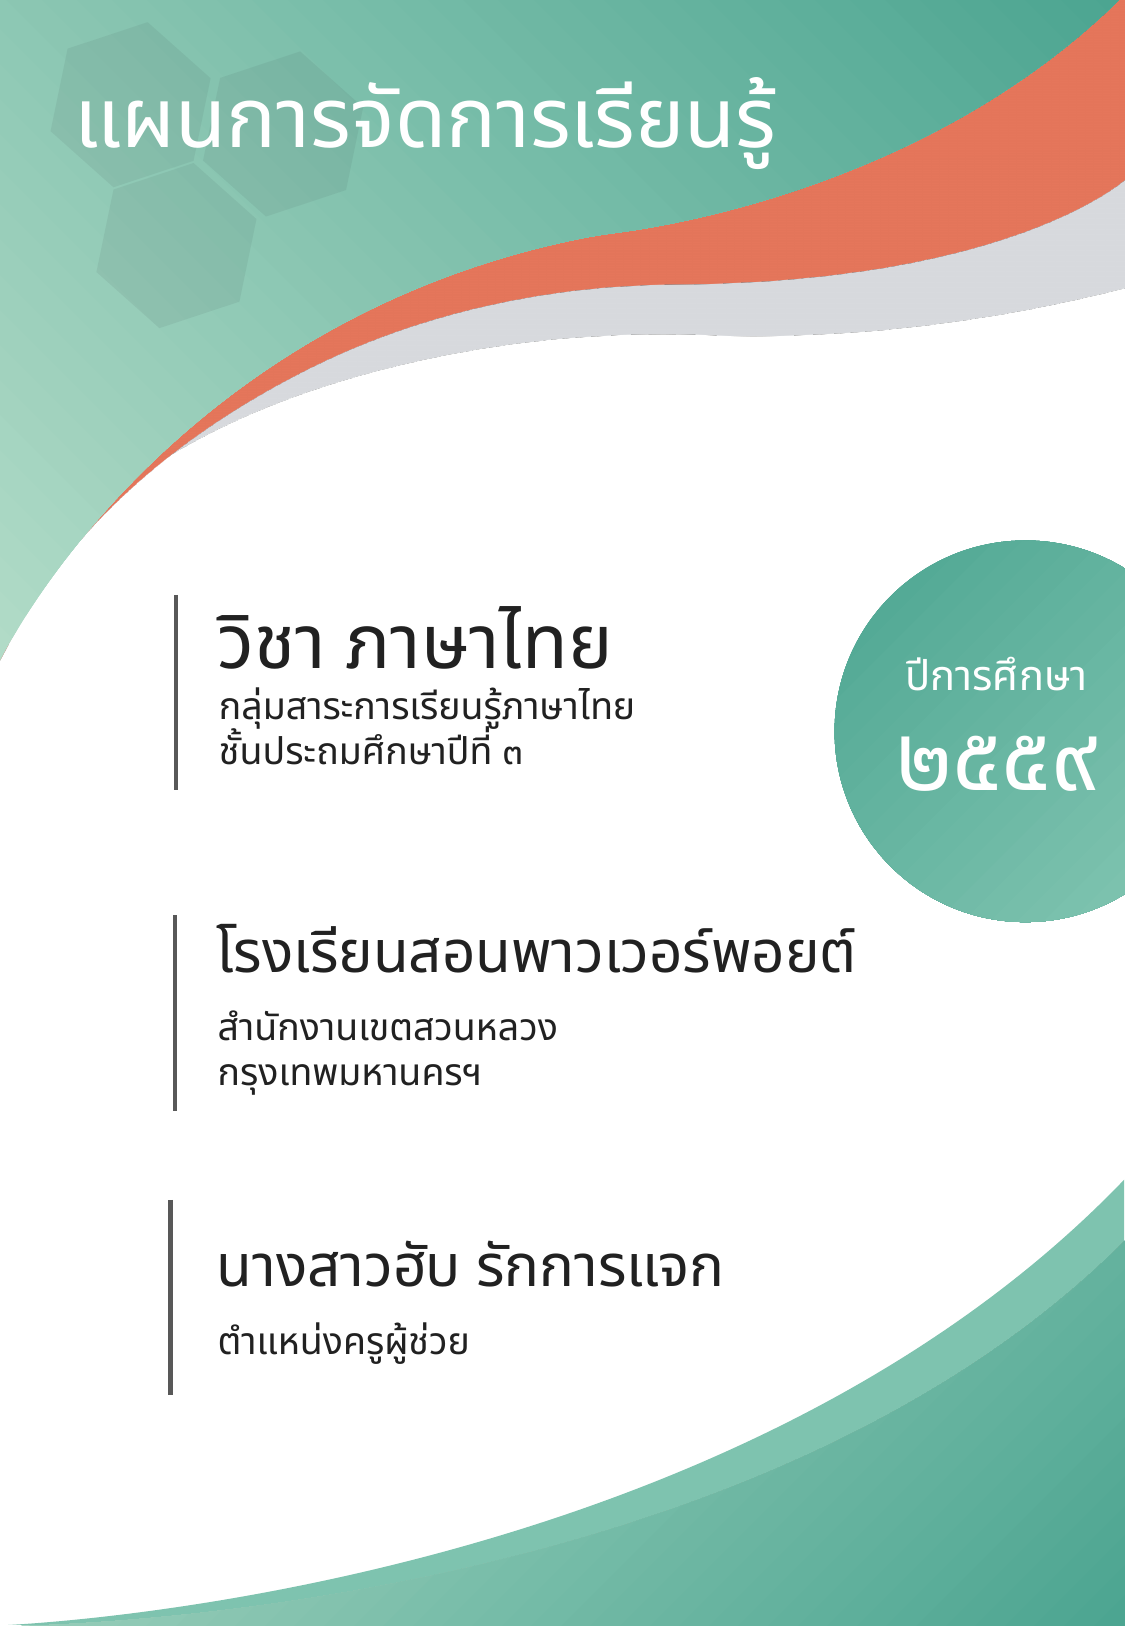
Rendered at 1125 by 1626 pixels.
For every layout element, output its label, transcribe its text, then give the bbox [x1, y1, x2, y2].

text_box ตำแหน่งครูผู้ช่วย [203, 1309, 787, 1369]
text_box นางสาวฮับ รักการแจก [201, 1221, 817, 1306]
text_box วิชา ภาษาไทย [203, 661, 787, 692]
text_box [854, 817, 1125, 906]
text_box กลุ่มสาระการเรียนรู้ภาษาไทย ชั้นประถมศึกษาปีที่ ๓ [204, 674, 788, 780]
text_box โรงเรียนสอนพาวเวอร์พอยต์ [201, 906, 1125, 992]
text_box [50, 22, 363, 328]
picture [0, 0, 1125, 661]
text_box ปีการศึกษา ๒๕๕๙ [813, 661, 1125, 817]
text_box [49, 1240, 1125, 1625]
text_box [8, 1179, 1125, 1625]
text_box สำนักงานเขตสวนหลวง กรุงเทพมหานครฯ [203, 995, 787, 1100]
